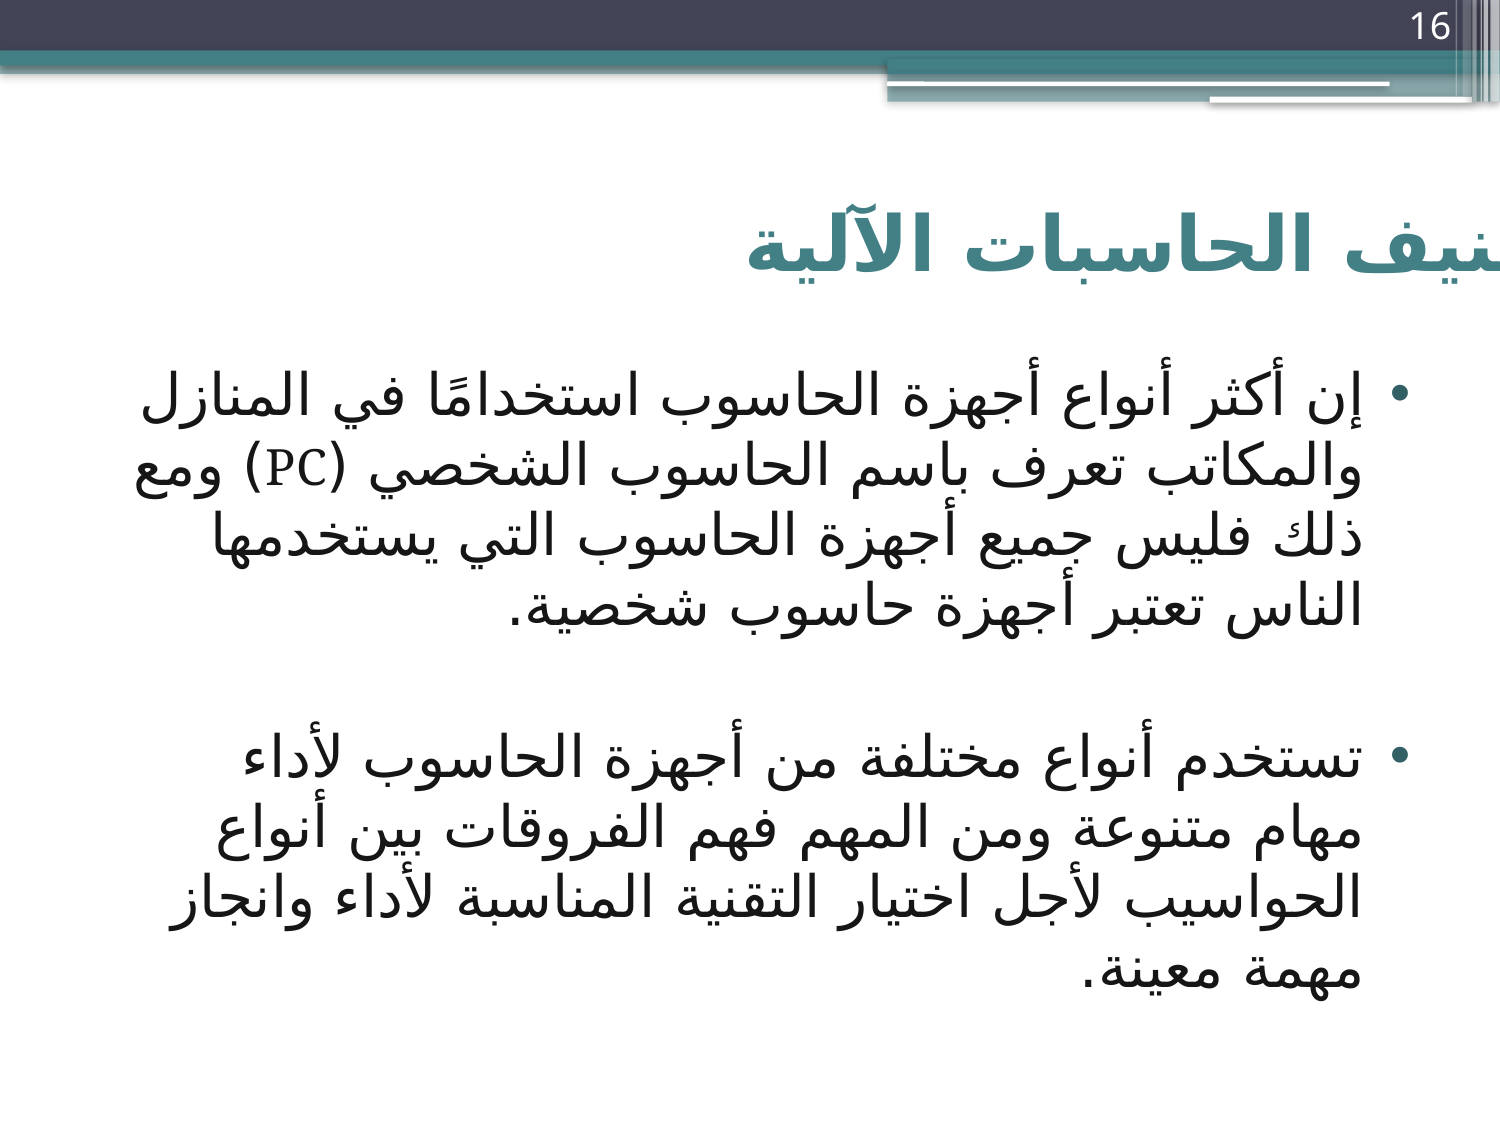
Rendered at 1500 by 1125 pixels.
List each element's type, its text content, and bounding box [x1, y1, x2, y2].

list إن أكثر أنواع أجهزة الحاسوب استخدامًا في المنازل والمكاتب تعرف باسم الحاسوب الشخصي (PC) ومع ذلك فليس جميع أجهزة الحاسوب التي يستخدمها الناس تعتبر أجهزة حاسوب شخصية. تستخدم أنواع مختلفة من أجهزة الحاسوب لأداء مهام متنوعة ومن المهم فهم الفروقات بين أنواع الحواسيب لأجل اختيار التقنية المناسبة لأداء وانجاز مهمة معينة. [114, 350, 1425, 1068]
text_box تصنيف الحاسبات الآلية [703, 187, 1500, 295]
slide_number 16 [1341, 0, 1466, 61]
